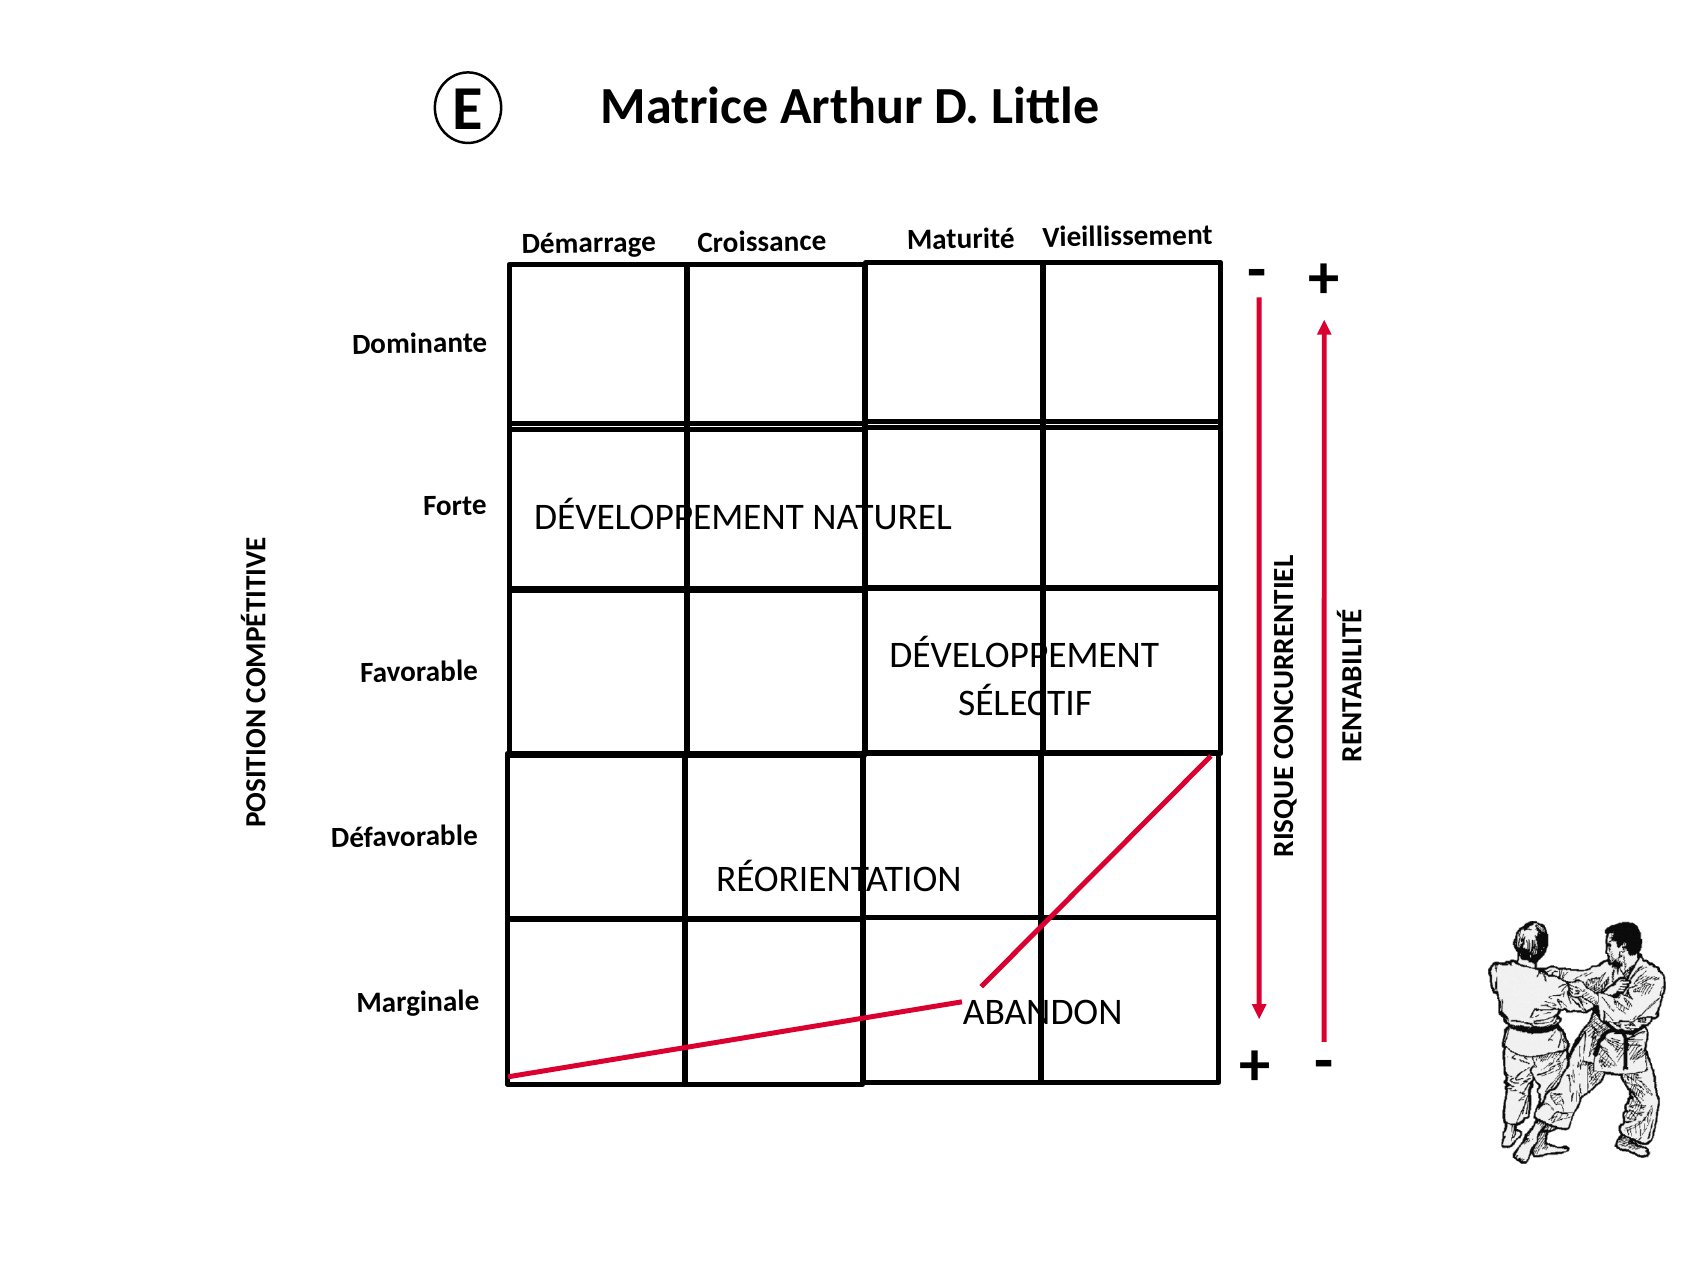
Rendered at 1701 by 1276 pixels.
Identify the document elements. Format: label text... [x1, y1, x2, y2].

picture [1487, 920, 1666, 1165]
text_box E [452, 67, 486, 77]
text_box [434, 72, 502, 143]
text_box Matrice Arthur D. Little [0, 71, 1701, 147]
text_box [235, 214, 1367, 1100]
text_box E [452, 138, 486, 144]
